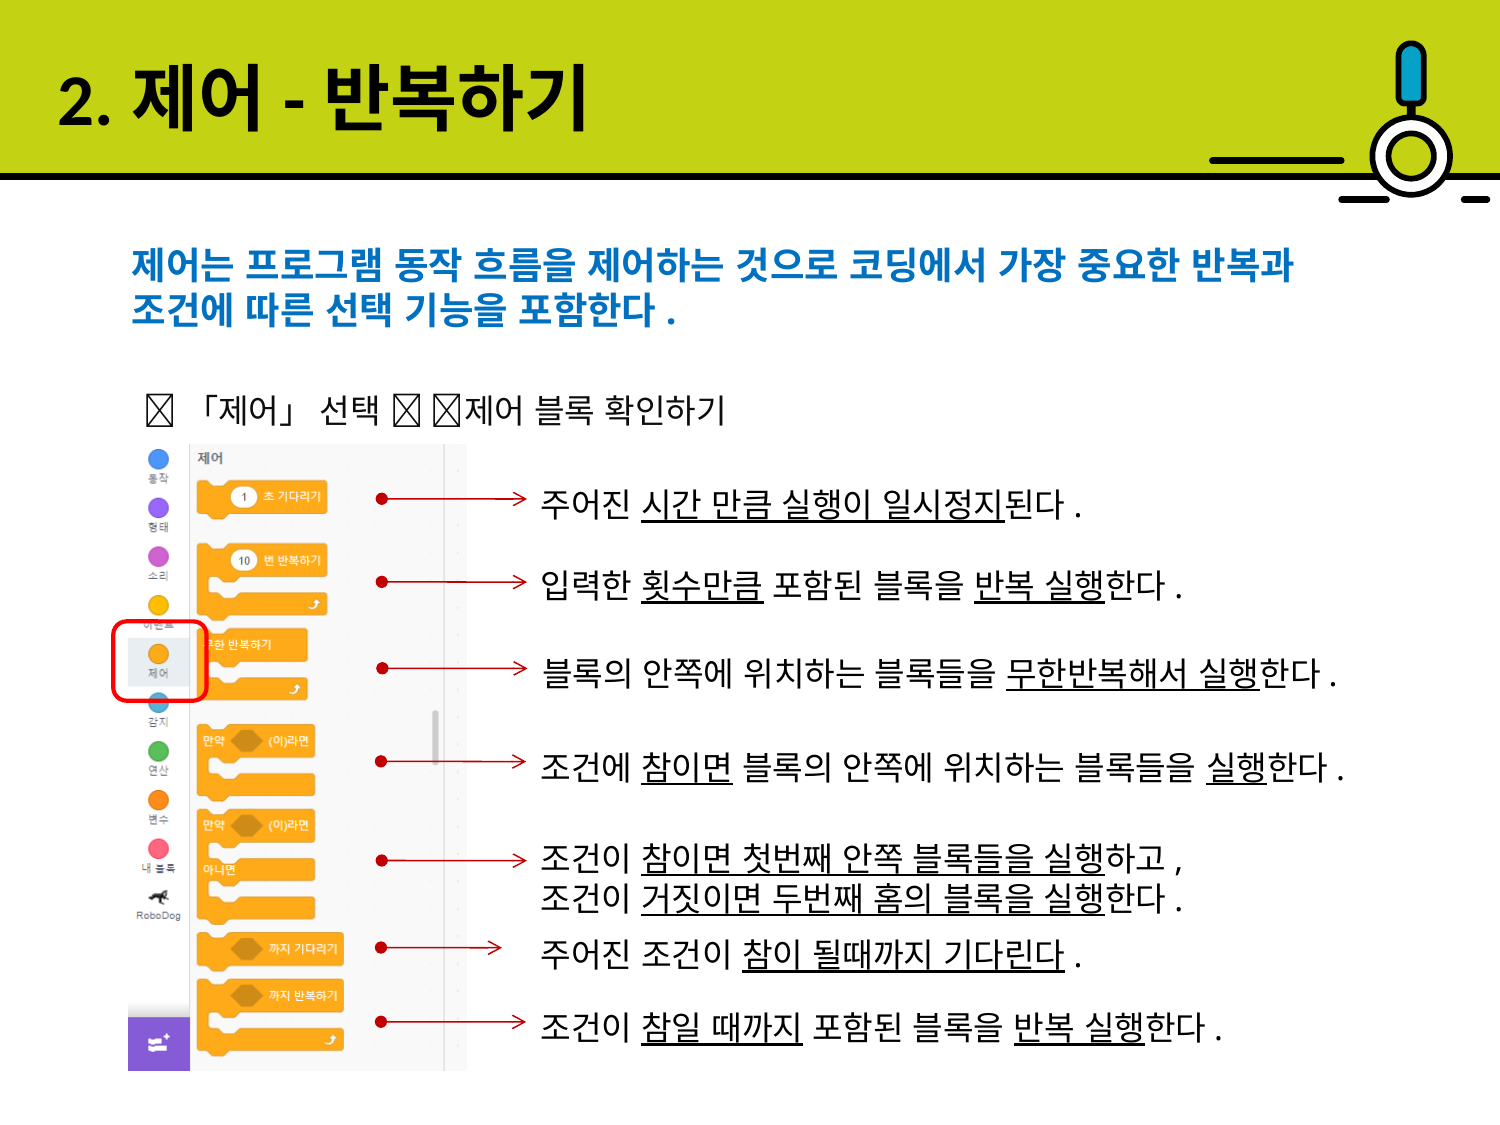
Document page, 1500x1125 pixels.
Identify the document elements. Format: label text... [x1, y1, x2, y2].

text_box 조건에 참이면 블록의 안쪽에 위치하는 블록들을 실행한다. [525, 739, 1457, 795]
text_box 조건이 참일 때까지 포함된 블록을 반복 실행한다. [525, 1000, 1457, 1055]
text_box 입력한 횟수만큼 포함된 블록을 반복 실행한다. [525, 558, 1457, 613]
text_box 2.제어-반복하기 [57, 52, 1014, 140]
picture [128, 443, 467, 1071]
text_box 조건이 참이면 첫번째 안쪽 블록들을 실행하고, 조건이 거짓이면 두번째 홈의 블록을 실행한다. [525, 830, 1457, 925]
text_box 주어진 조건이 참이 될때까지 기다린다. [525, 926, 1457, 982]
text_box 블록의 안쪽에 위치하는 블록들을 무한반복해서 실행한다. [527, 645, 1459, 701]
text_box 「제어」 선택  제어 블록 확인하기 [128, 363, 797, 438]
text_box 주어진 시간 만큼 실행이 일시정지된다. [525, 476, 1299, 532]
text_box 제어는 프로그램 동작 흐름을 제어하는 것으로 코딩에서 가장 중요한 반복과 조건에 따른 선택 기능을 포함한다. [117, 234, 1407, 340]
text_box [111, 619, 123, 703]
